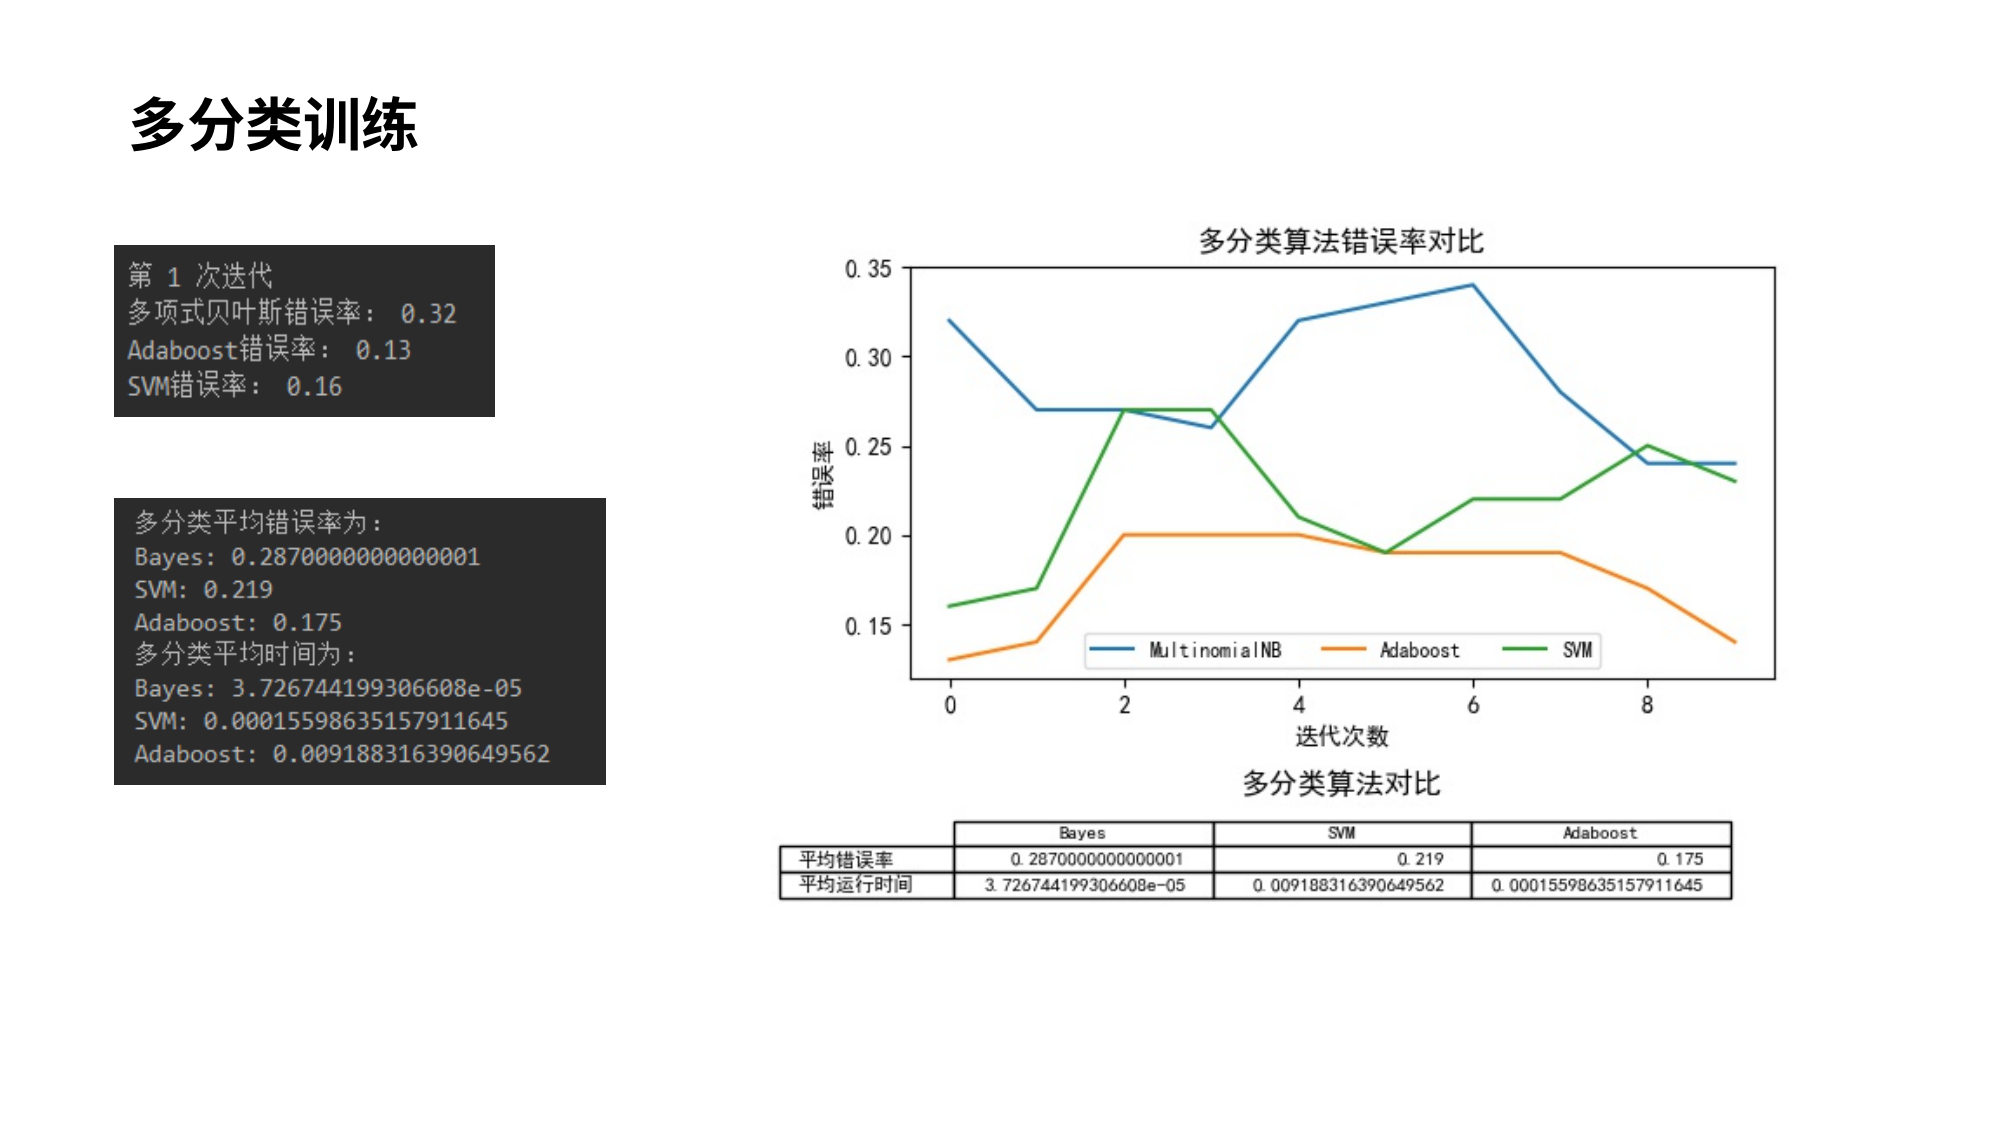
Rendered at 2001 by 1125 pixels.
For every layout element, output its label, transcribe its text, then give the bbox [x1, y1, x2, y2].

picture [113, 245, 495, 417]
picture [113, 498, 606, 785]
picture [771, 166, 1886, 1003]
title 多分类训练 [114, 12, 1886, 167]
